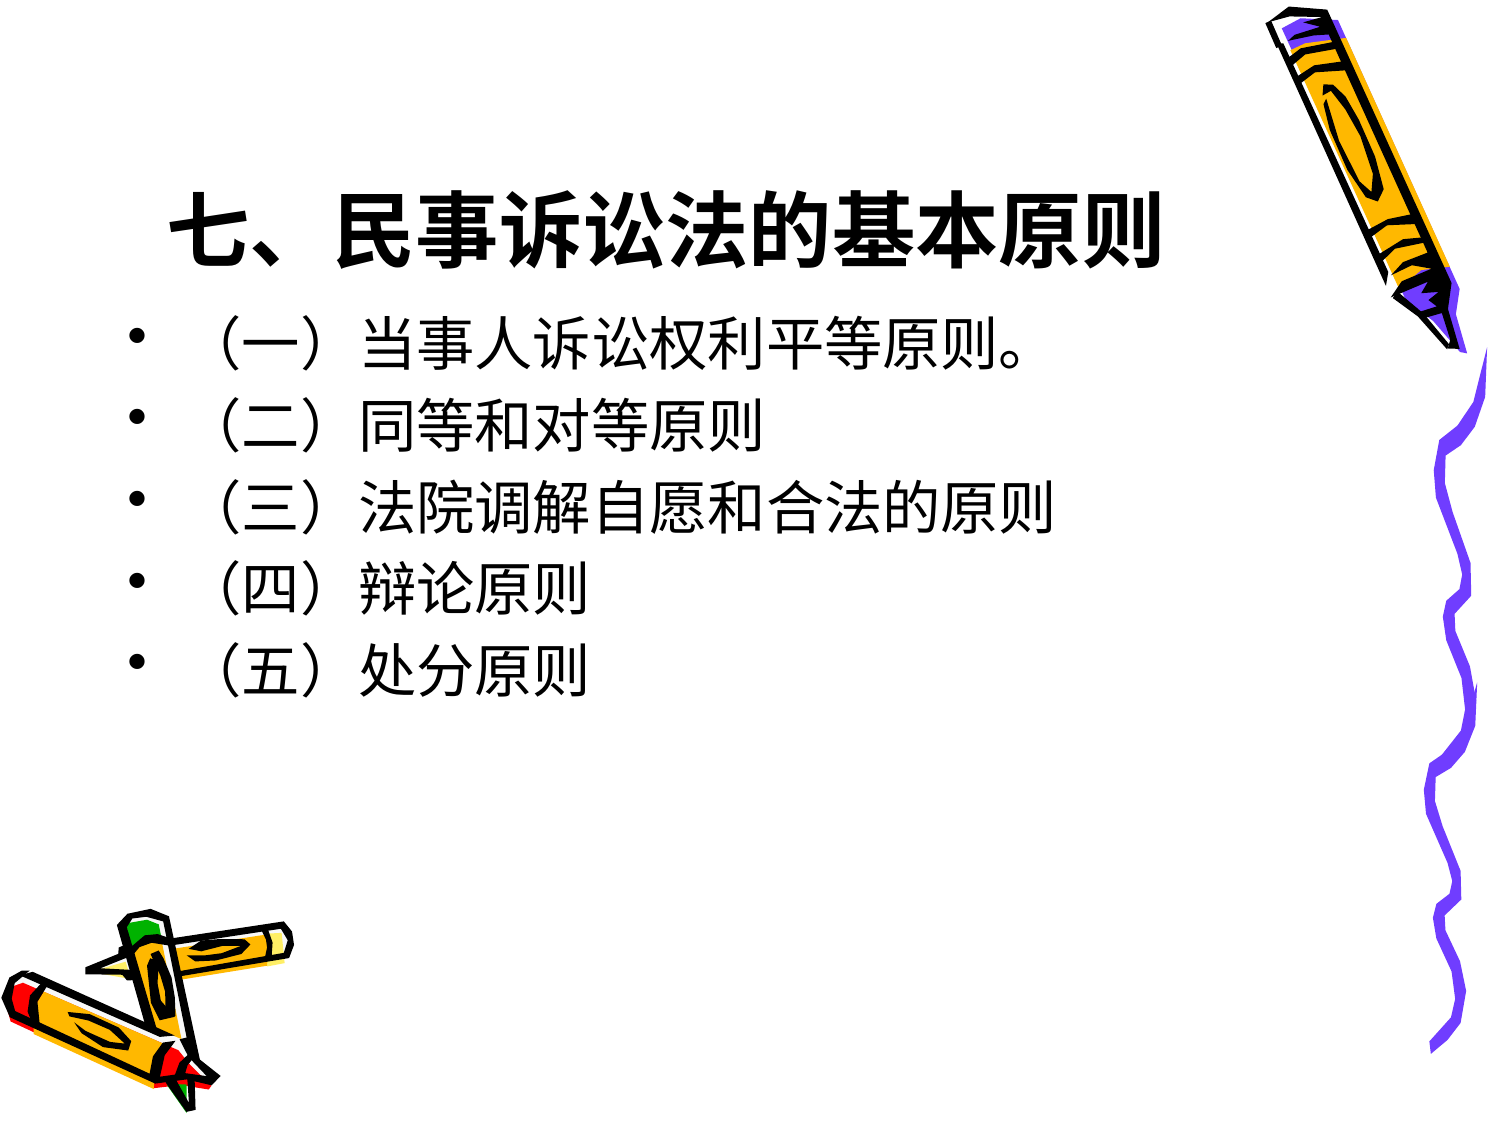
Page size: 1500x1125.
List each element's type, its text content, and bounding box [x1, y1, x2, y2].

list （一）当事人诉讼权利平等原则。 （二）同等和对等原则 （三）法院调解自愿和合法的原则 （四）辩论原则 （五）处分原则 [112, 299, 1376, 901]
title 七、民事诉讼法的基本原则 [112, 24, 1240, 288]
